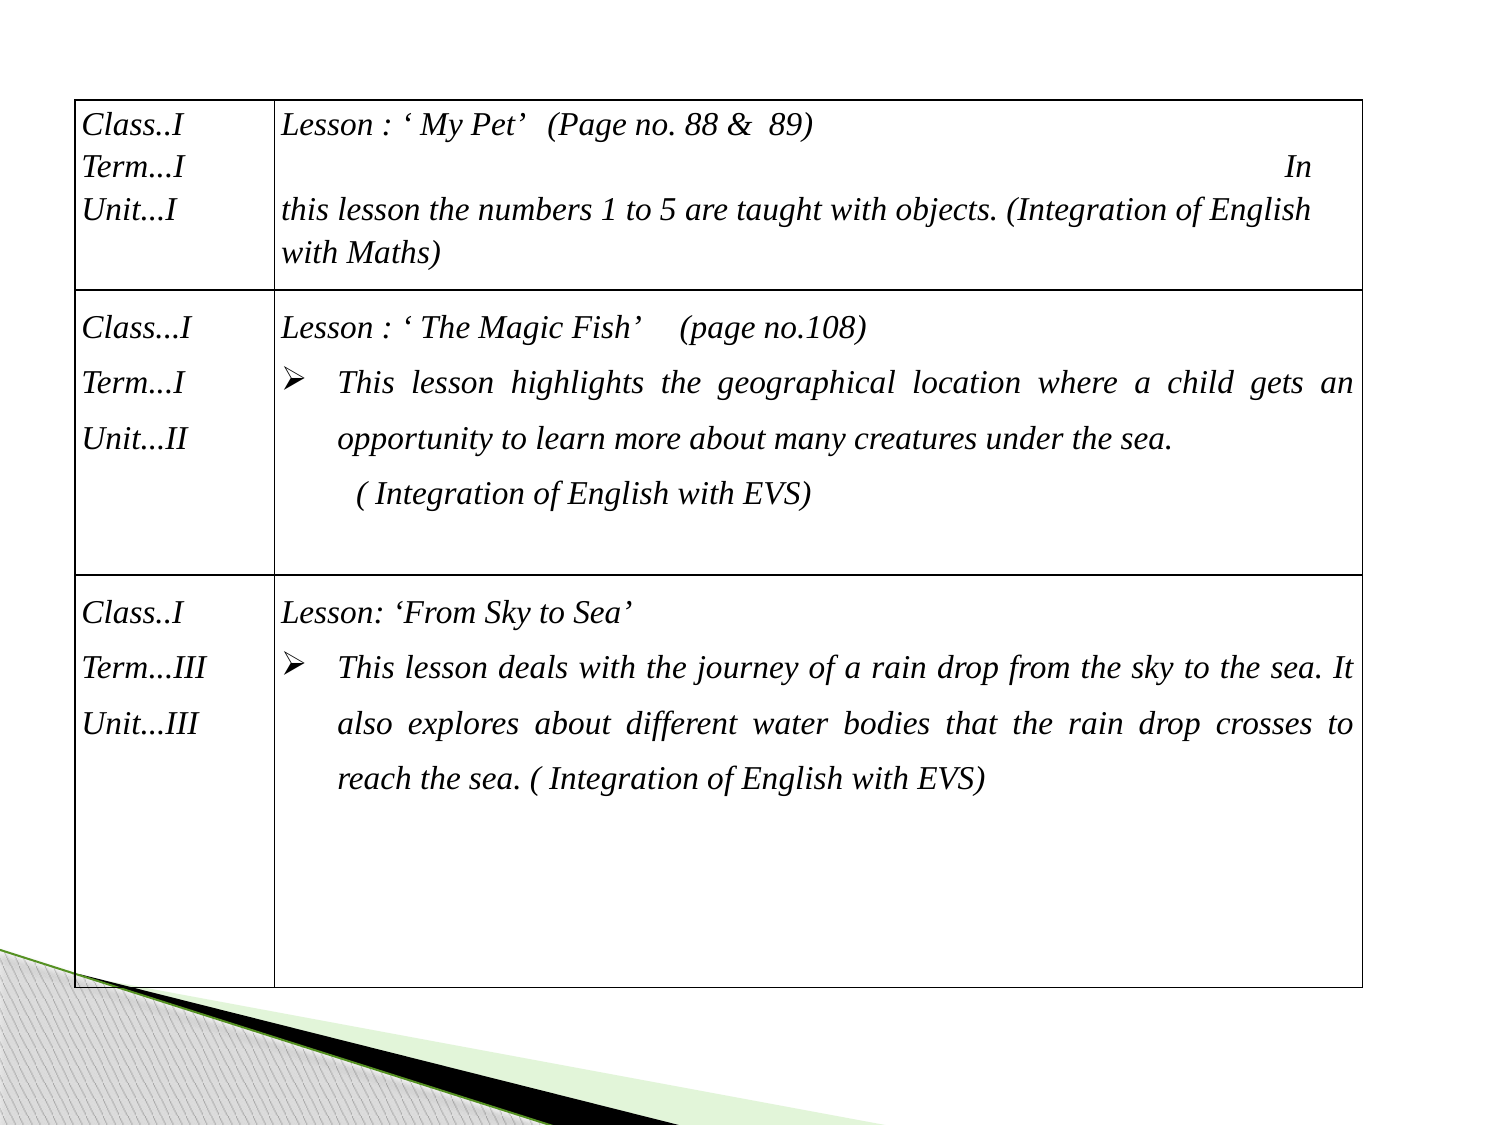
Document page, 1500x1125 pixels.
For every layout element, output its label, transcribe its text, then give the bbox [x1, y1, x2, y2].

table_cell Lesson : ‘ The Magic Fish’ (page no.108) This lesson highlights the geographical location where a child gets an opportunity to learn more about many creatures under the sea. ( Integration of English with EVS) [275, 291, 1362, 574]
table_header Class..I Term...I Unit...I [76, 101, 274, 289]
table_cell Lesson: ‘From Sky to Sea’ This lesson deals with the journey of a rain drop from the sky to the sea. It also explores about different water bodies that the rain drop crosses to reach the sea. ( Integration of English with EVS) [275, 576, 1362, 987]
table_cell Class..I Term...III Unit...III [76, 576, 274, 987]
table_cell Class...I Term...I Unit...II [76, 291, 274, 574]
table_header Lesson : ‘ My Pet’ (Page no. 88 & 89) In this lesson the numbers 1 to 5 are taught with objects. (Integration of English with Maths) [275, 101, 1362, 289]
